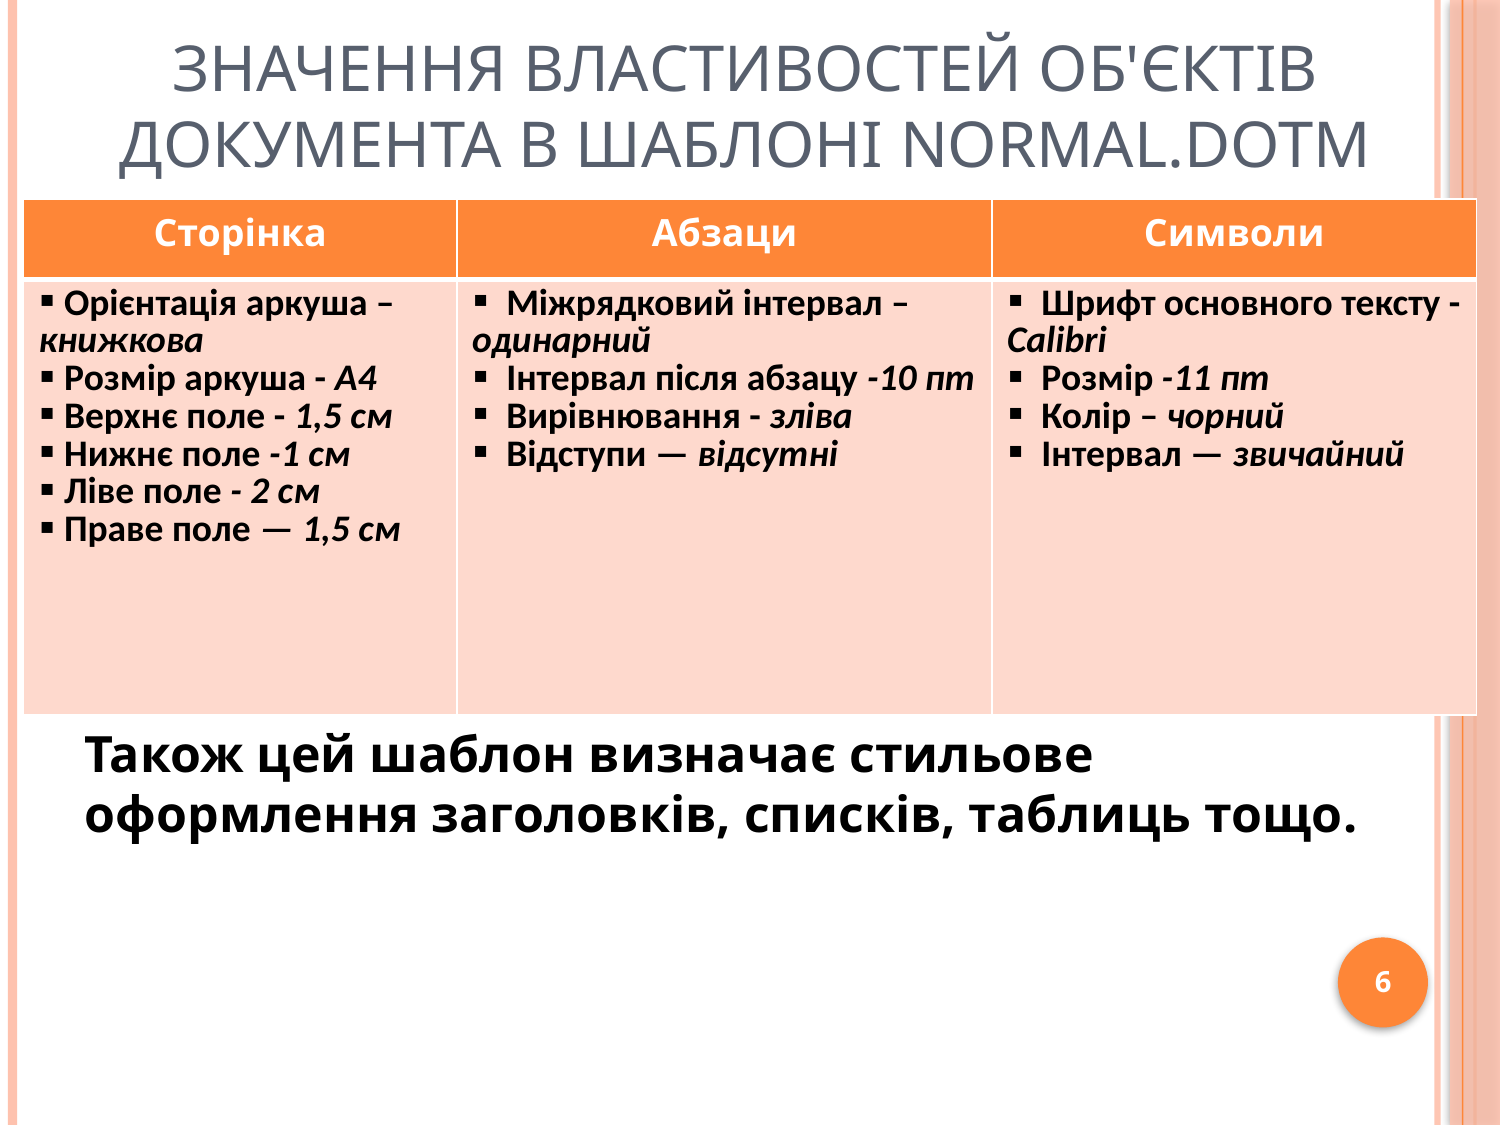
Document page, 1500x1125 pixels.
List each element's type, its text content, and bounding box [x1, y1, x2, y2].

list Також цей шаблон визначає стильове оформлення заголовків, списків, таблиць тощо. [70, 716, 1421, 950]
table_cell Шрифт основного тексту - Calibri Розмір -11 пт Колір – чорний Інтервал — звичайний [993, 282, 1476, 714]
slide_number 6 [1333, 940, 1434, 1027]
table_header Символи [993, 200, 1476, 277]
table_cell Міжрядковий інтервал – одинарний Інтервал після абзацу -10 пт Вирівнювання - зліва Відступи — відсутні [458, 282, 991, 714]
table_header Абзаци [458, 200, 991, 277]
table_header Сторінка [24, 200, 456, 277]
table_cell Орієнтація аркуша –книжкова Розмір аркуша - А4 Верхнє поле - 1,5 см Нижнє поле -1 см Ліве поле - 2 см Праве поле — 1,5 см [24, 282, 456, 714]
title Значення властивостей об'єктів документа в шаблоні Normal.dotm [70, 0, 1421, 188]
